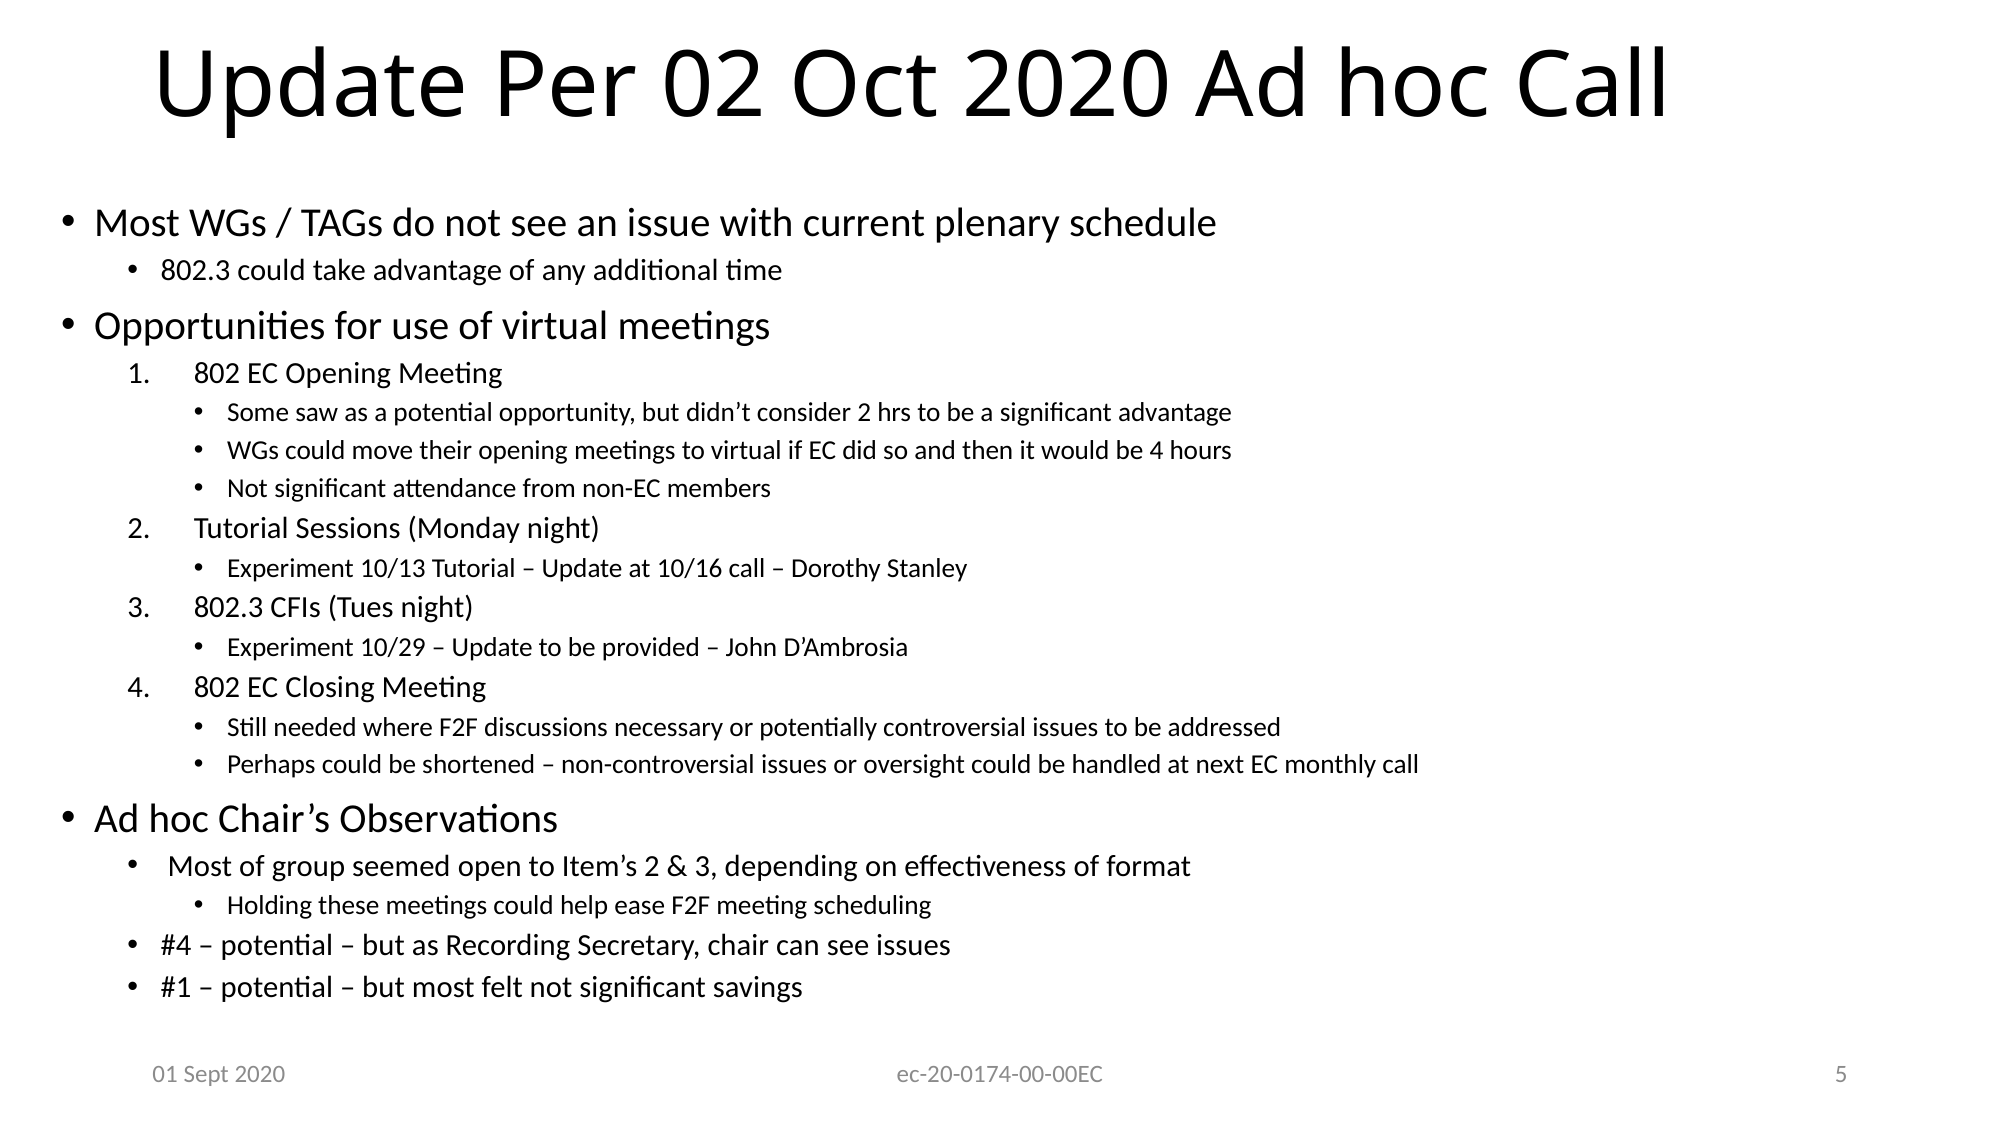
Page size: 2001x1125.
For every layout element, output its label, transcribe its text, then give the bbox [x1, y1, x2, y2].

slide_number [137, 1042, 588, 1103]
list Most WGs / TAGs do not see an issue with current plenary schedule 802.3 could take advantage of any additional time Opportunities for use of virtual meetings 802 EC Opening Meeting Some saw as a potential opportunity, but didn’t consider 2 hrs to be a significant advantage WGs could move their opening meetings to virtual if EC did so and then it would be 4 hours Not significant attendance from non-EC members Tutorial Sessions (Monday night) Experiment 10/13 Tutorial – Update at 10/16 call – Dorothy Stanley 802.3 CFIs (Tues night) Experiment 10/29 – Update to be provided – John D’Ambrosia 802 EC Closing Meeting Still needed where F2F discussions necessary or potentially controversial issues to be addressed Perhaps could be shortened – non-controversial issues or oversight could be handled at next EC monthly call Ad hoc Chair’s Observations Most of group seemed open to Item’s 2 & 3, depending on effectiveness of format Holding these meetings could help ease F2F meeting scheduling #4 – potential – but as Recording Secretary, chair can see issues #1 – potential – but most felt not significant savings [45, 193, 1935, 1014]
footer ec-20-0174-00-00EC [662, 1042, 1338, 1103]
slide_number 5 [1412, 1042, 1863, 1103]
title Update Per 02 Oct 2020 Ad hoc Call [137, 13, 1863, 160]
